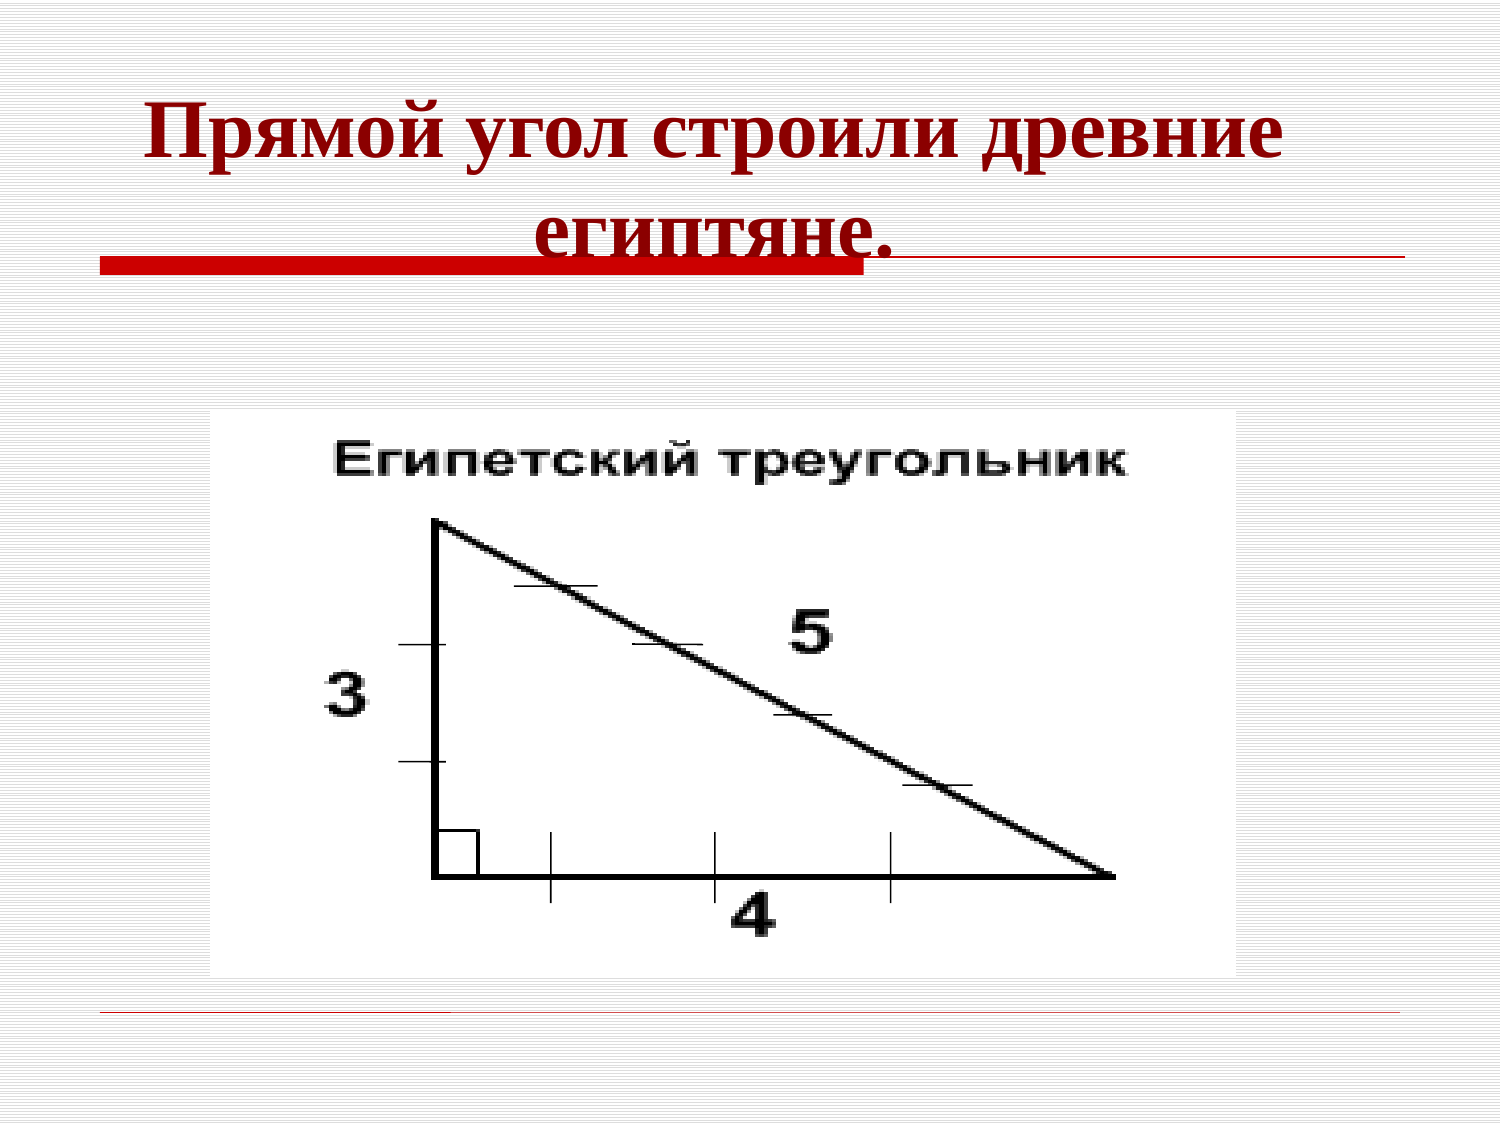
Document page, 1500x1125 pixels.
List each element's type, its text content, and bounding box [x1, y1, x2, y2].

text_box Прямой угол строили древние египтяне. [88, 66, 1341, 281]
picture [210, 409, 1236, 978]
